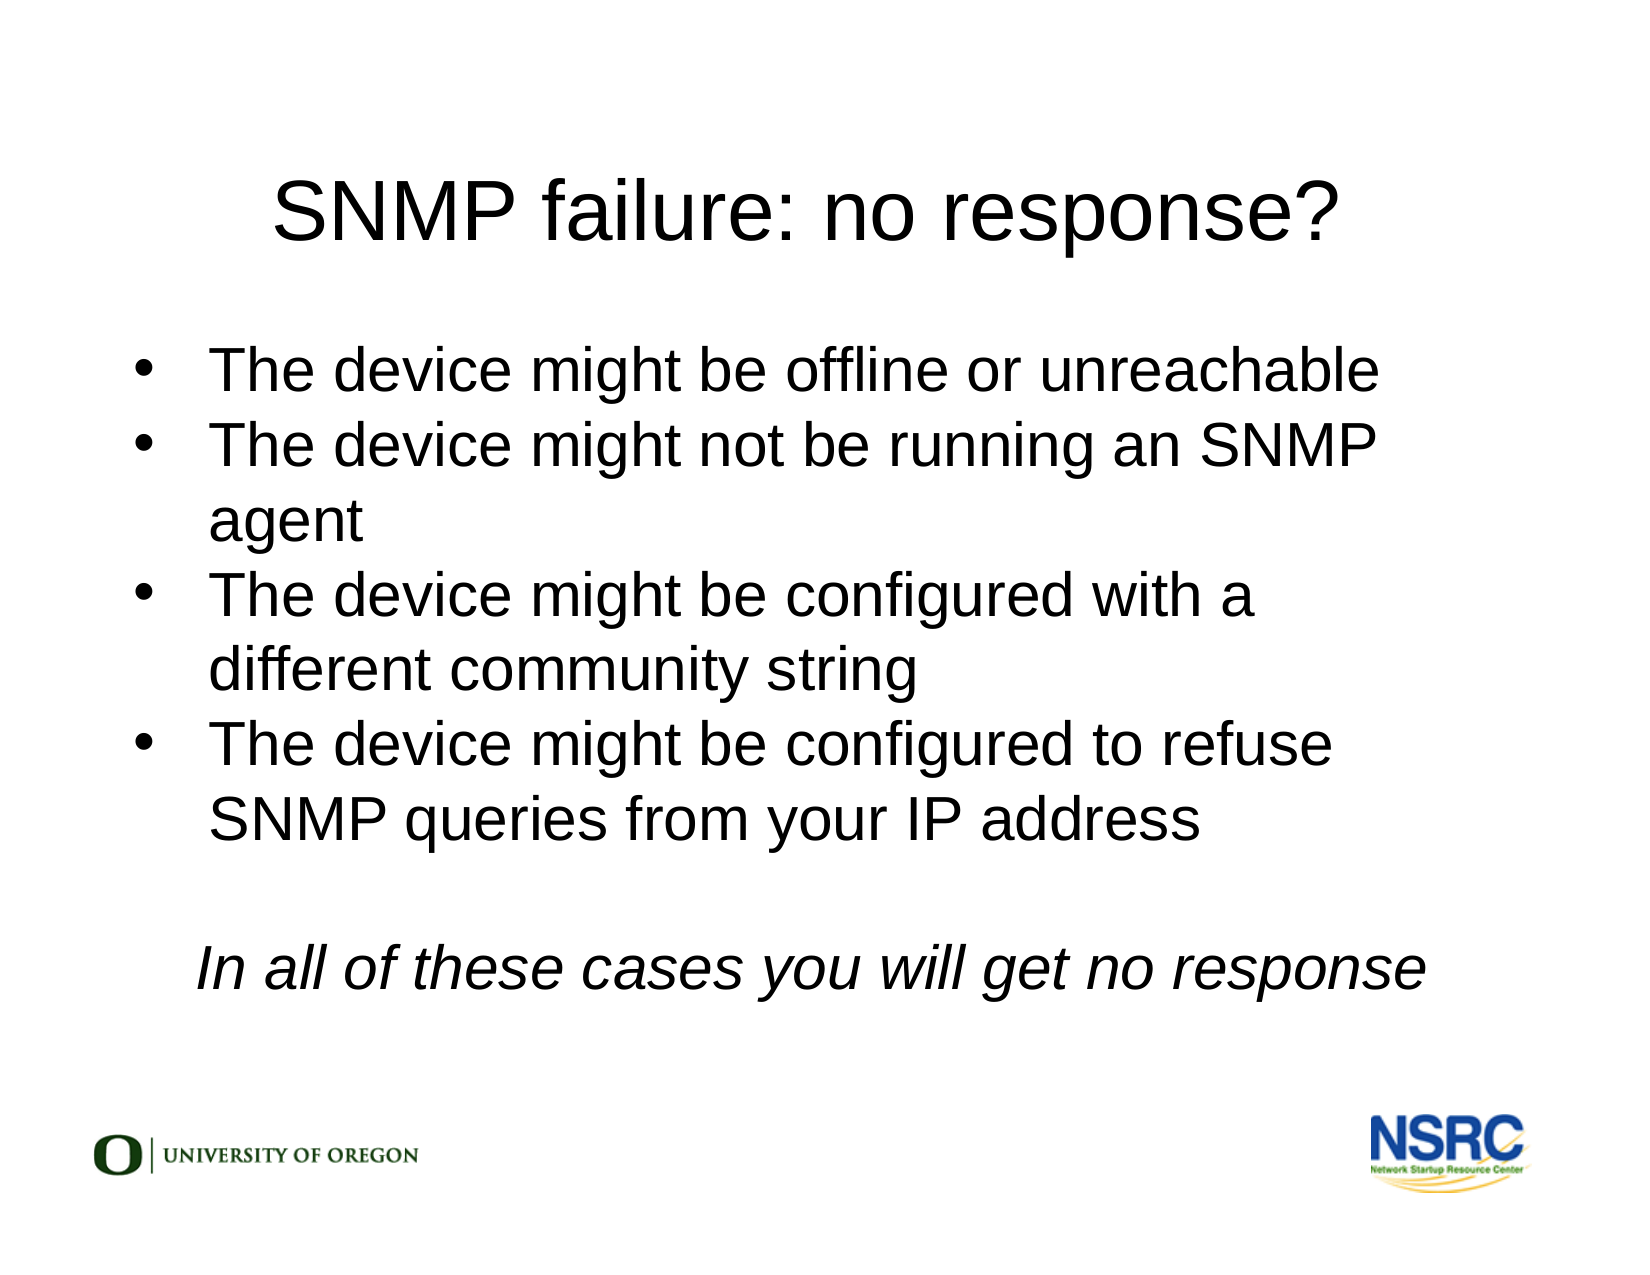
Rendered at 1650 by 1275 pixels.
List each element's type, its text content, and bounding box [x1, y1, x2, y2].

text_box The device might be offline or unreachable The device might not be running an SNMP agent The device might be configured with a different community string The device might be configured to refuse SNMP queries from your IP address In all of these cases you will get no response [133, 329, 1491, 1002]
picture [1371, 1114, 1532, 1193]
picture [92, 1133, 420, 1177]
text_box SNMP failure: no response? [128, 109, 1486, 304]
